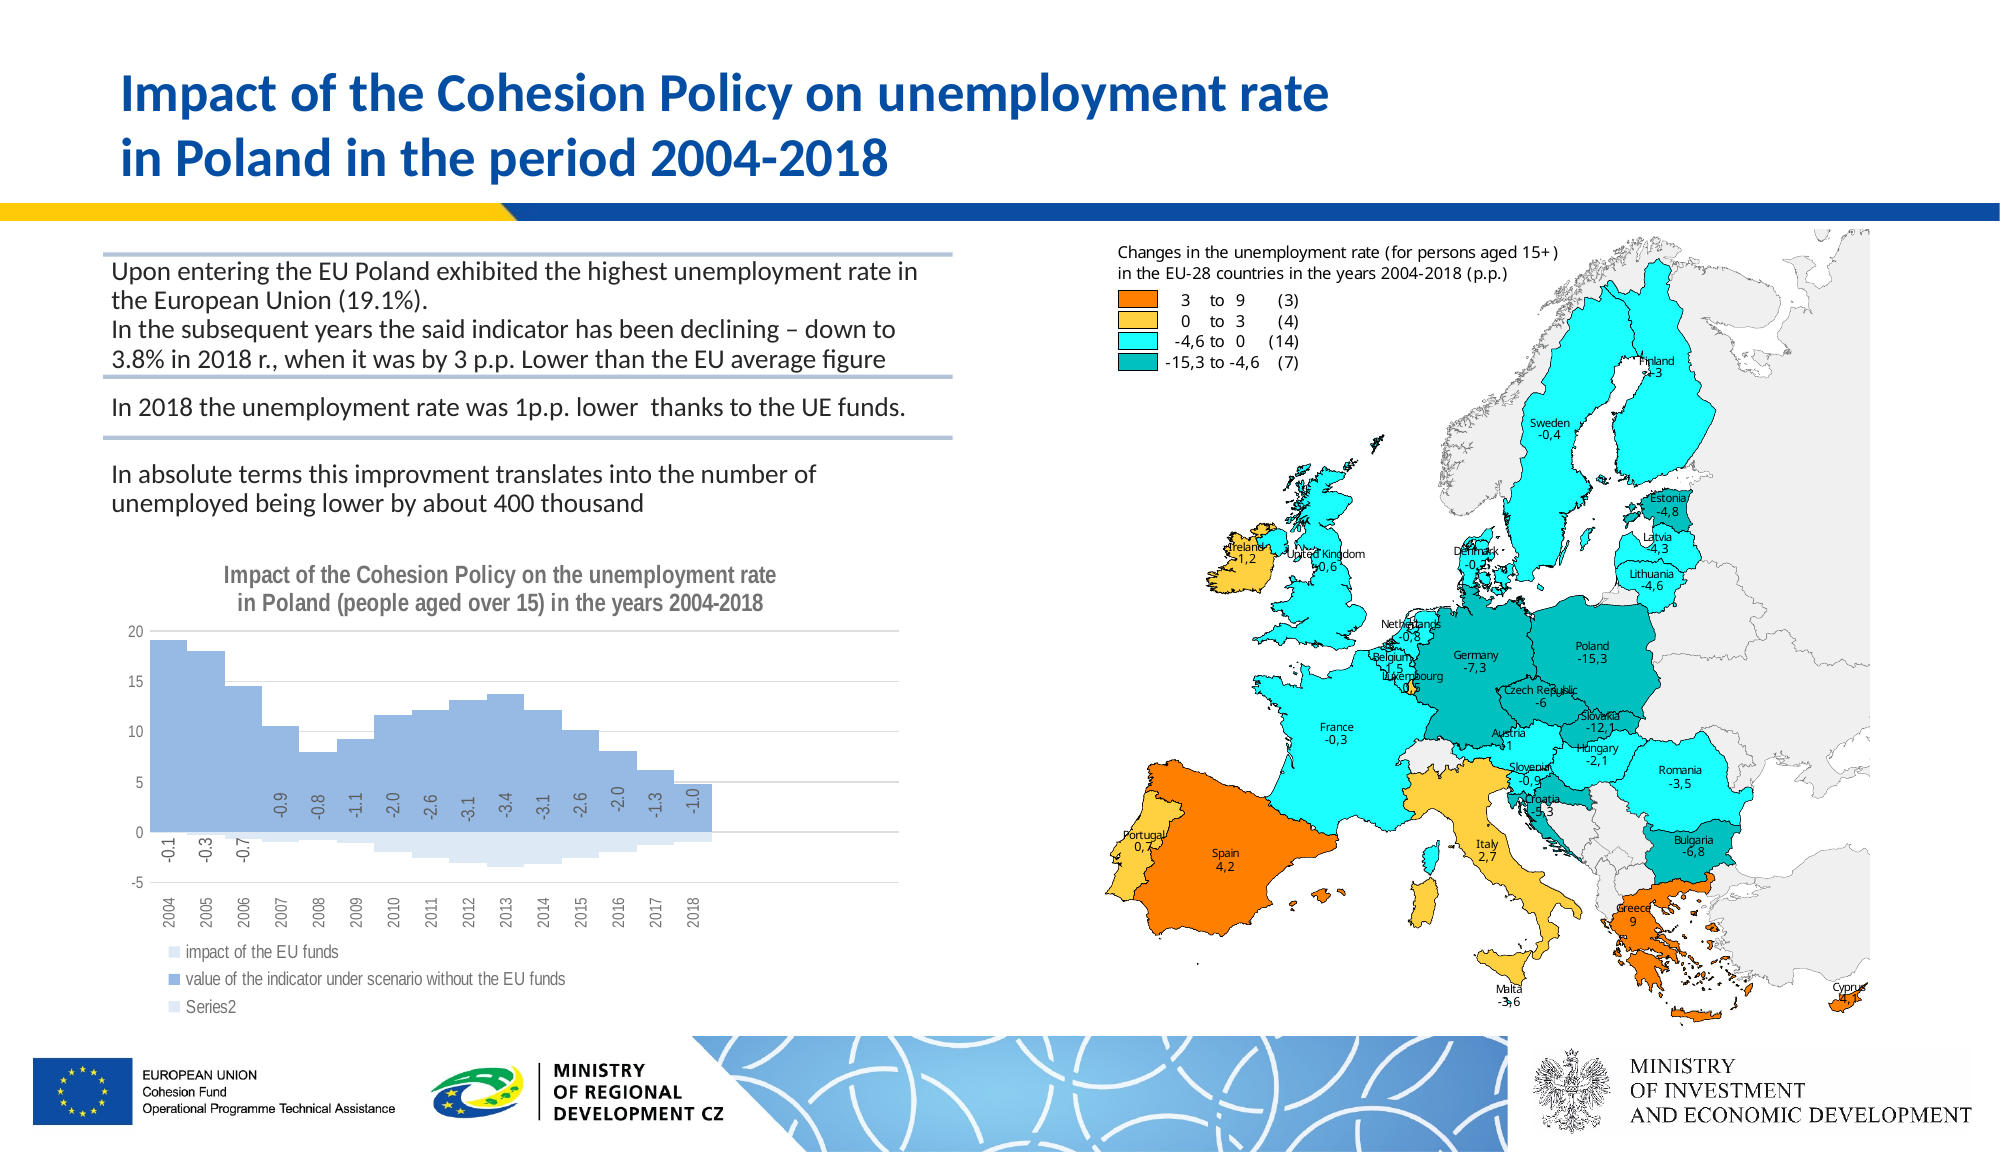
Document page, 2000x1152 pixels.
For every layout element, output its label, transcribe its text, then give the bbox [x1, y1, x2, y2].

picture [0, 203, 2000, 1152]
title Impact of the Cohesion Policy on unemployment rate in Poland in the period 2004-2018 [99, 46, 1900, 198]
chart [102, 552, 906, 1025]
picture [1533, 1048, 1972, 1134]
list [102, 254, 953, 541]
